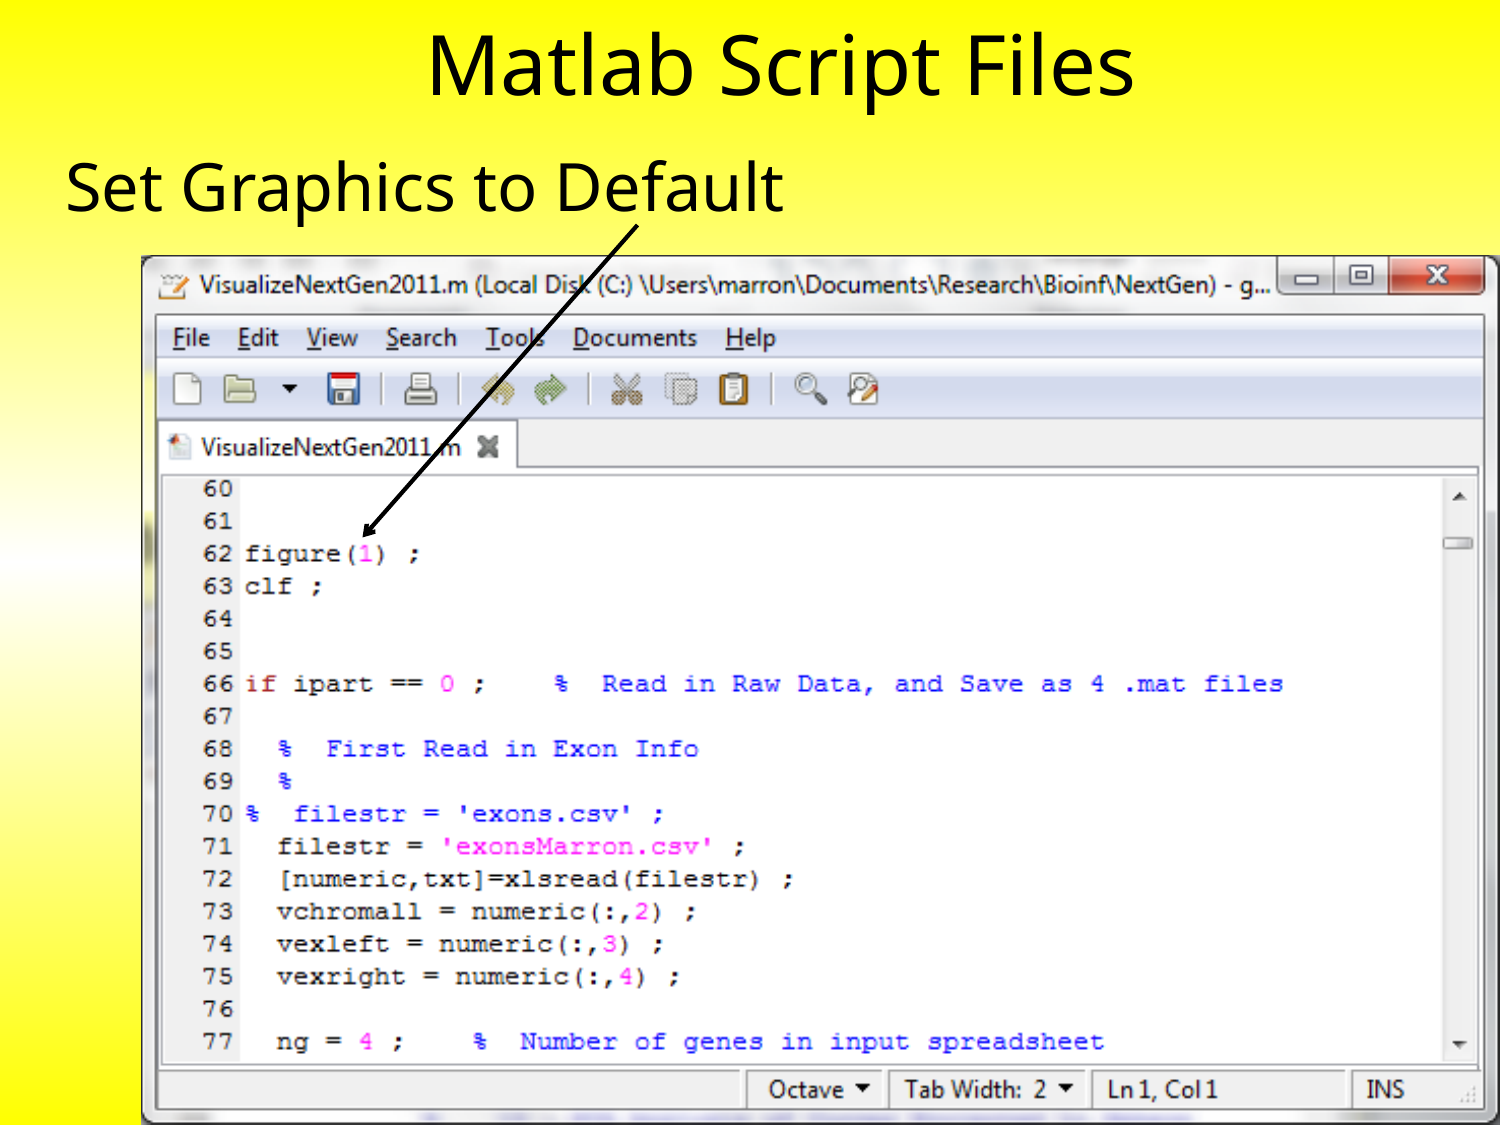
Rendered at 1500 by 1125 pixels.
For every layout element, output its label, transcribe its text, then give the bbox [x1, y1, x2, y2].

list Set Graphics to Default [50, 137, 1463, 1025]
picture [140, 255, 1500, 1125]
title Matlab Script Files [125, 0, 1438, 125]
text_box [362, 224, 638, 538]
